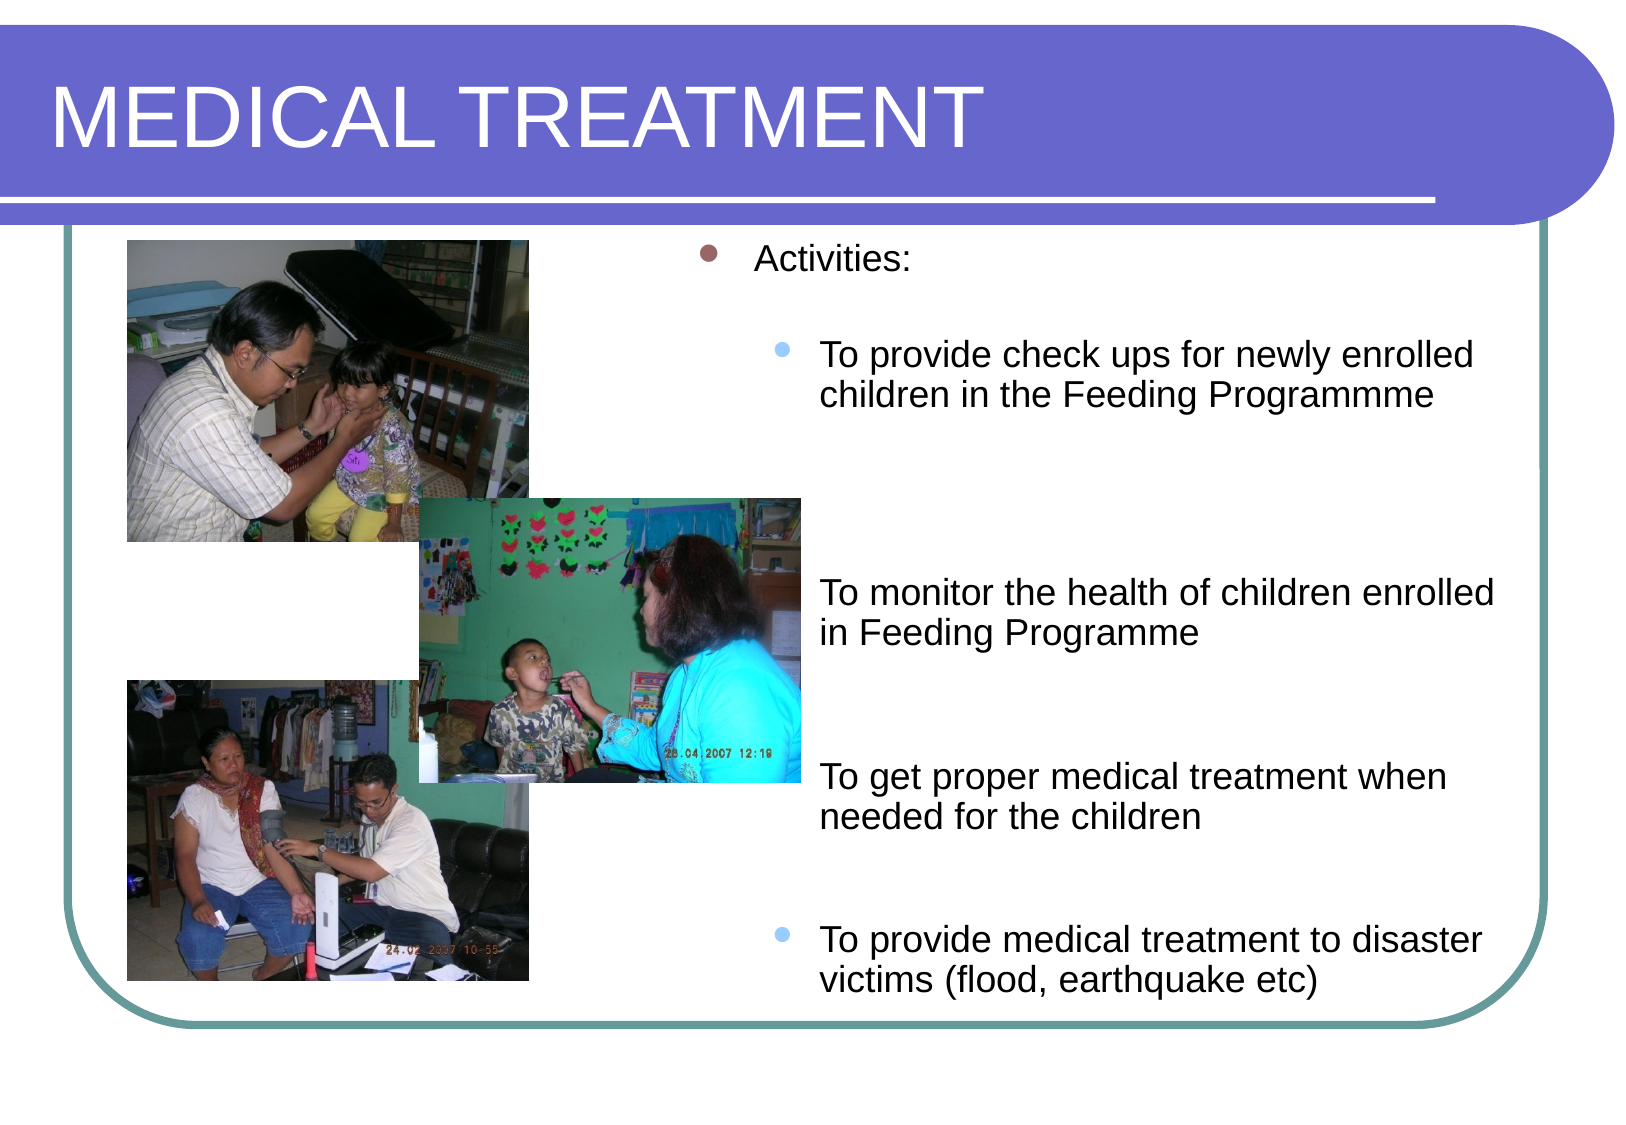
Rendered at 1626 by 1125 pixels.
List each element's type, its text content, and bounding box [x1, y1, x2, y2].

picture [126, 497, 801, 981]
list Activities: To provide check ups for newly enrolled children in the Feeding Programmme To monitor the health of children enrolled in Feeding Programme To get proper medical treatment when needed for the children To provide medical treatment to disaster victims (flood, earthquake etc) [682, 231, 1547, 1024]
title MEDICAL TREATMENT [34, 37, 1460, 188]
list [126, 240, 530, 543]
